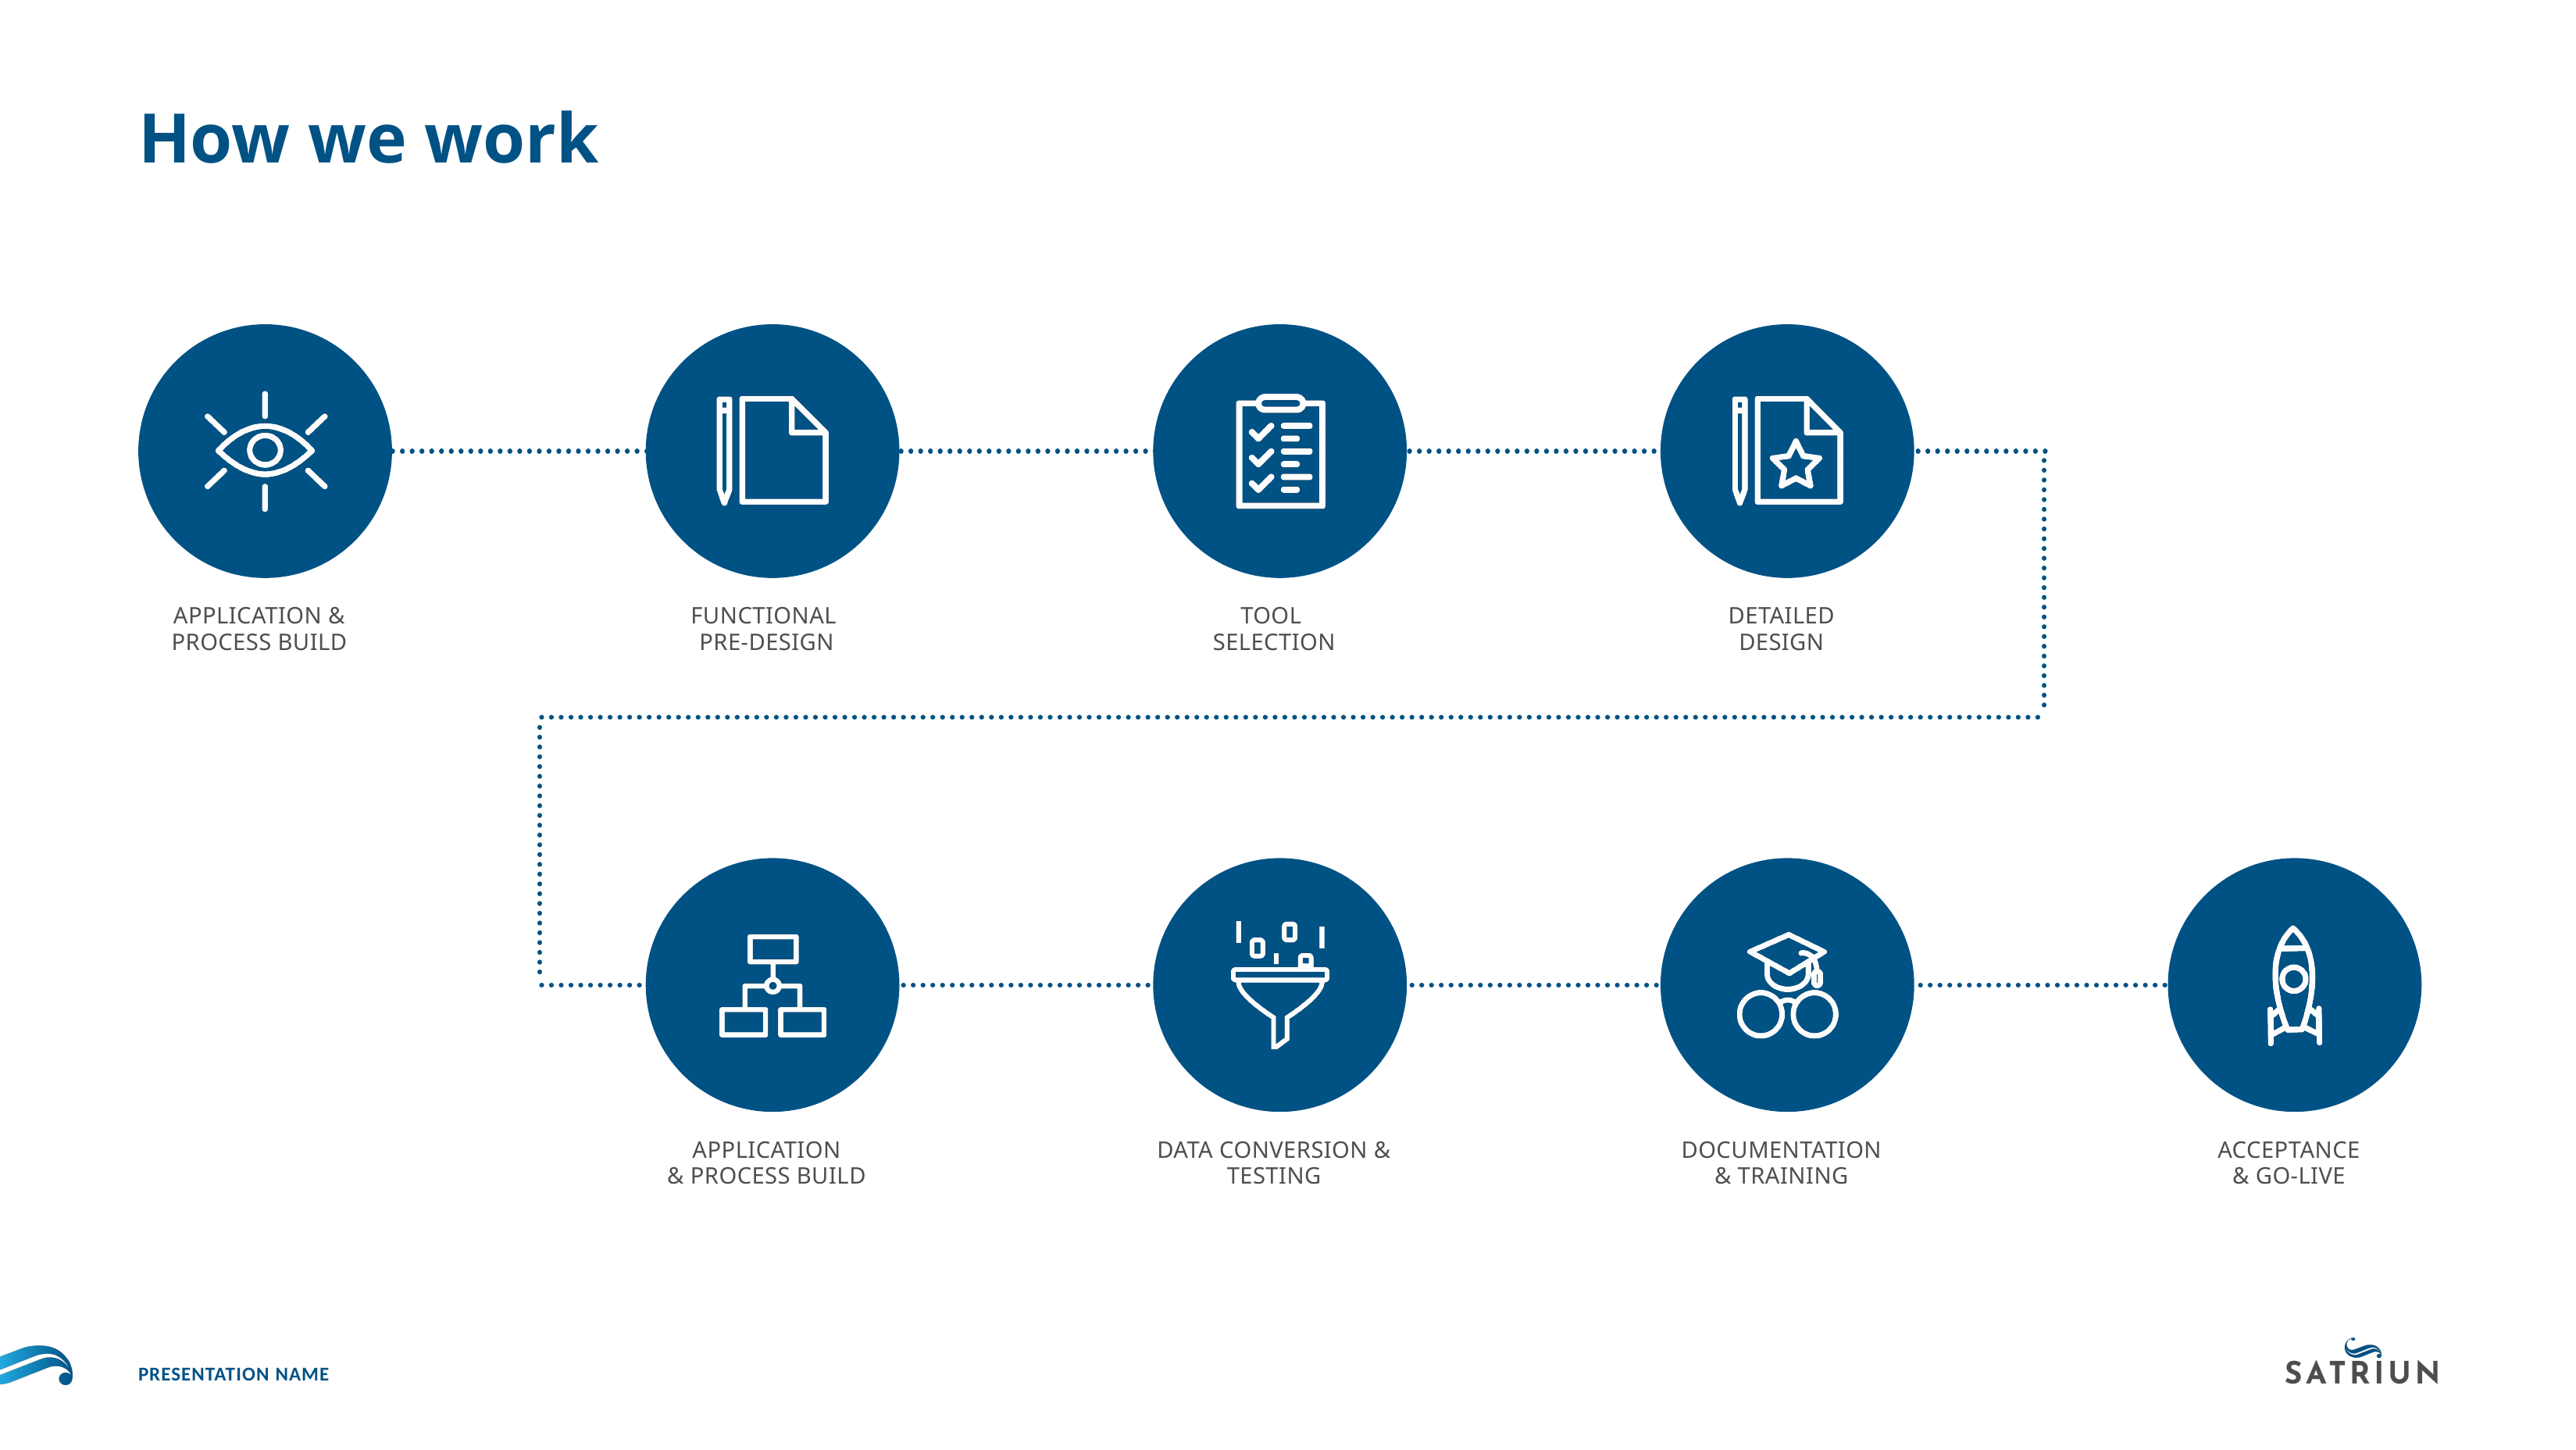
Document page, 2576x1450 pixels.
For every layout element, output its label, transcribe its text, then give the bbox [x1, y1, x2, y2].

footer Presentation name [138, 1345, 2214, 1391]
picture [1182, 352, 1379, 549]
picture [1689, 887, 1886, 1084]
picture [674, 887, 871, 1084]
picture [674, 352, 871, 549]
picture [2285, 1338, 2438, 1384]
picture [167, 352, 364, 549]
picture [1689, 352, 1886, 549]
picture [0, 1324, 73, 1385]
picture [2196, 887, 2393, 1084]
title How we work [138, 92, 2445, 185]
picture [1182, 887, 1379, 1084]
